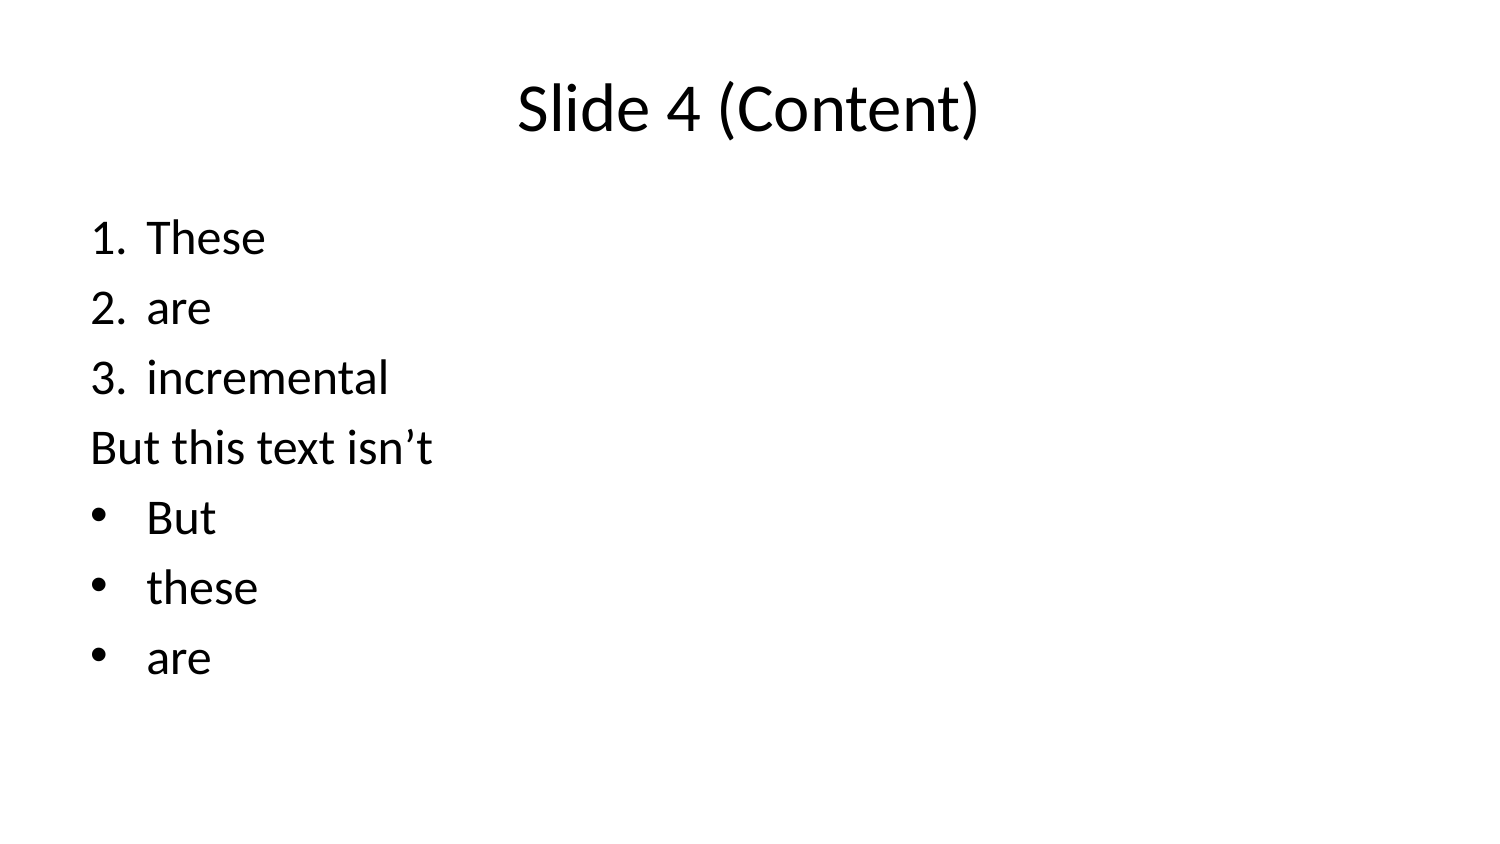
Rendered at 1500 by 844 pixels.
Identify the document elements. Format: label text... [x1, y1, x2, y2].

title Slide 4 (Content) [75, 33, 1425, 175]
list These are incremental But this text isn’t But these are [75, 196, 1425, 754]
